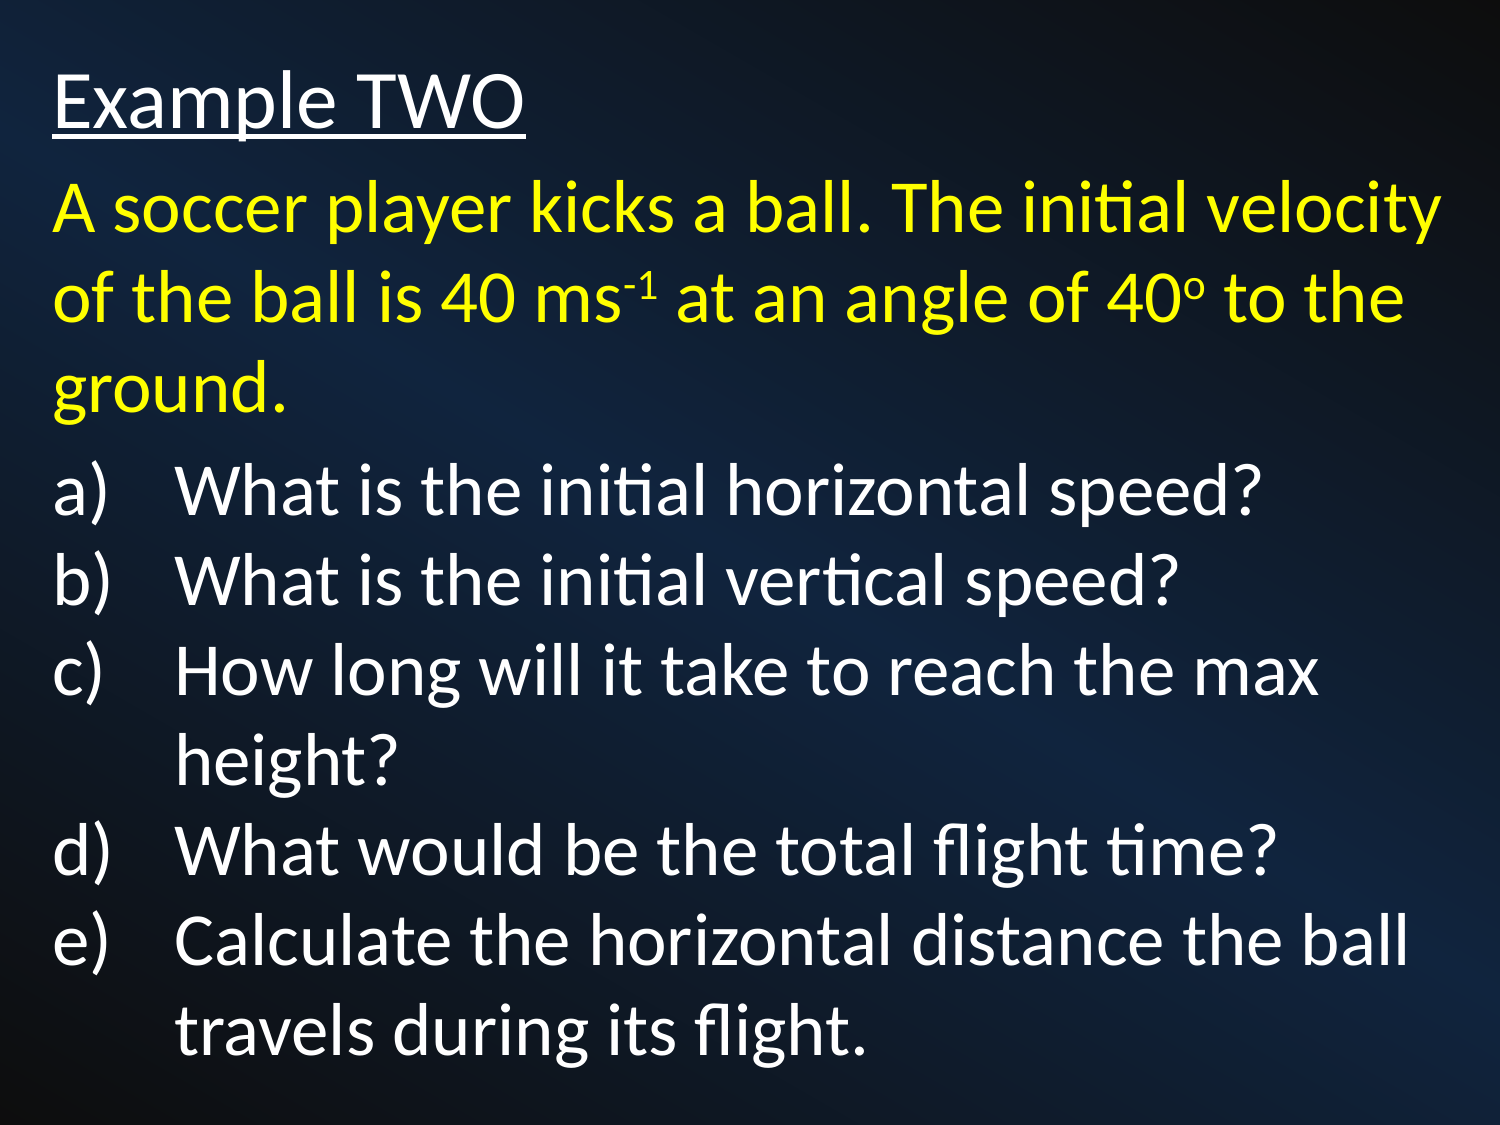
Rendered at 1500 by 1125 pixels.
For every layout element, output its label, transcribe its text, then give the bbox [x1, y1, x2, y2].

text_box Example TWO A soccer player kicks a ball. The initial velocity of the ball is 40 ms-1 at an angle of 40o to the ground. What is the initial horizontal speed? What is the initial vertical speed? How long will it take to reach the max height? What would be the total flight time? Calculate the horizontal distance the ball travels during its flight. [37, 37, 1463, 1078]
